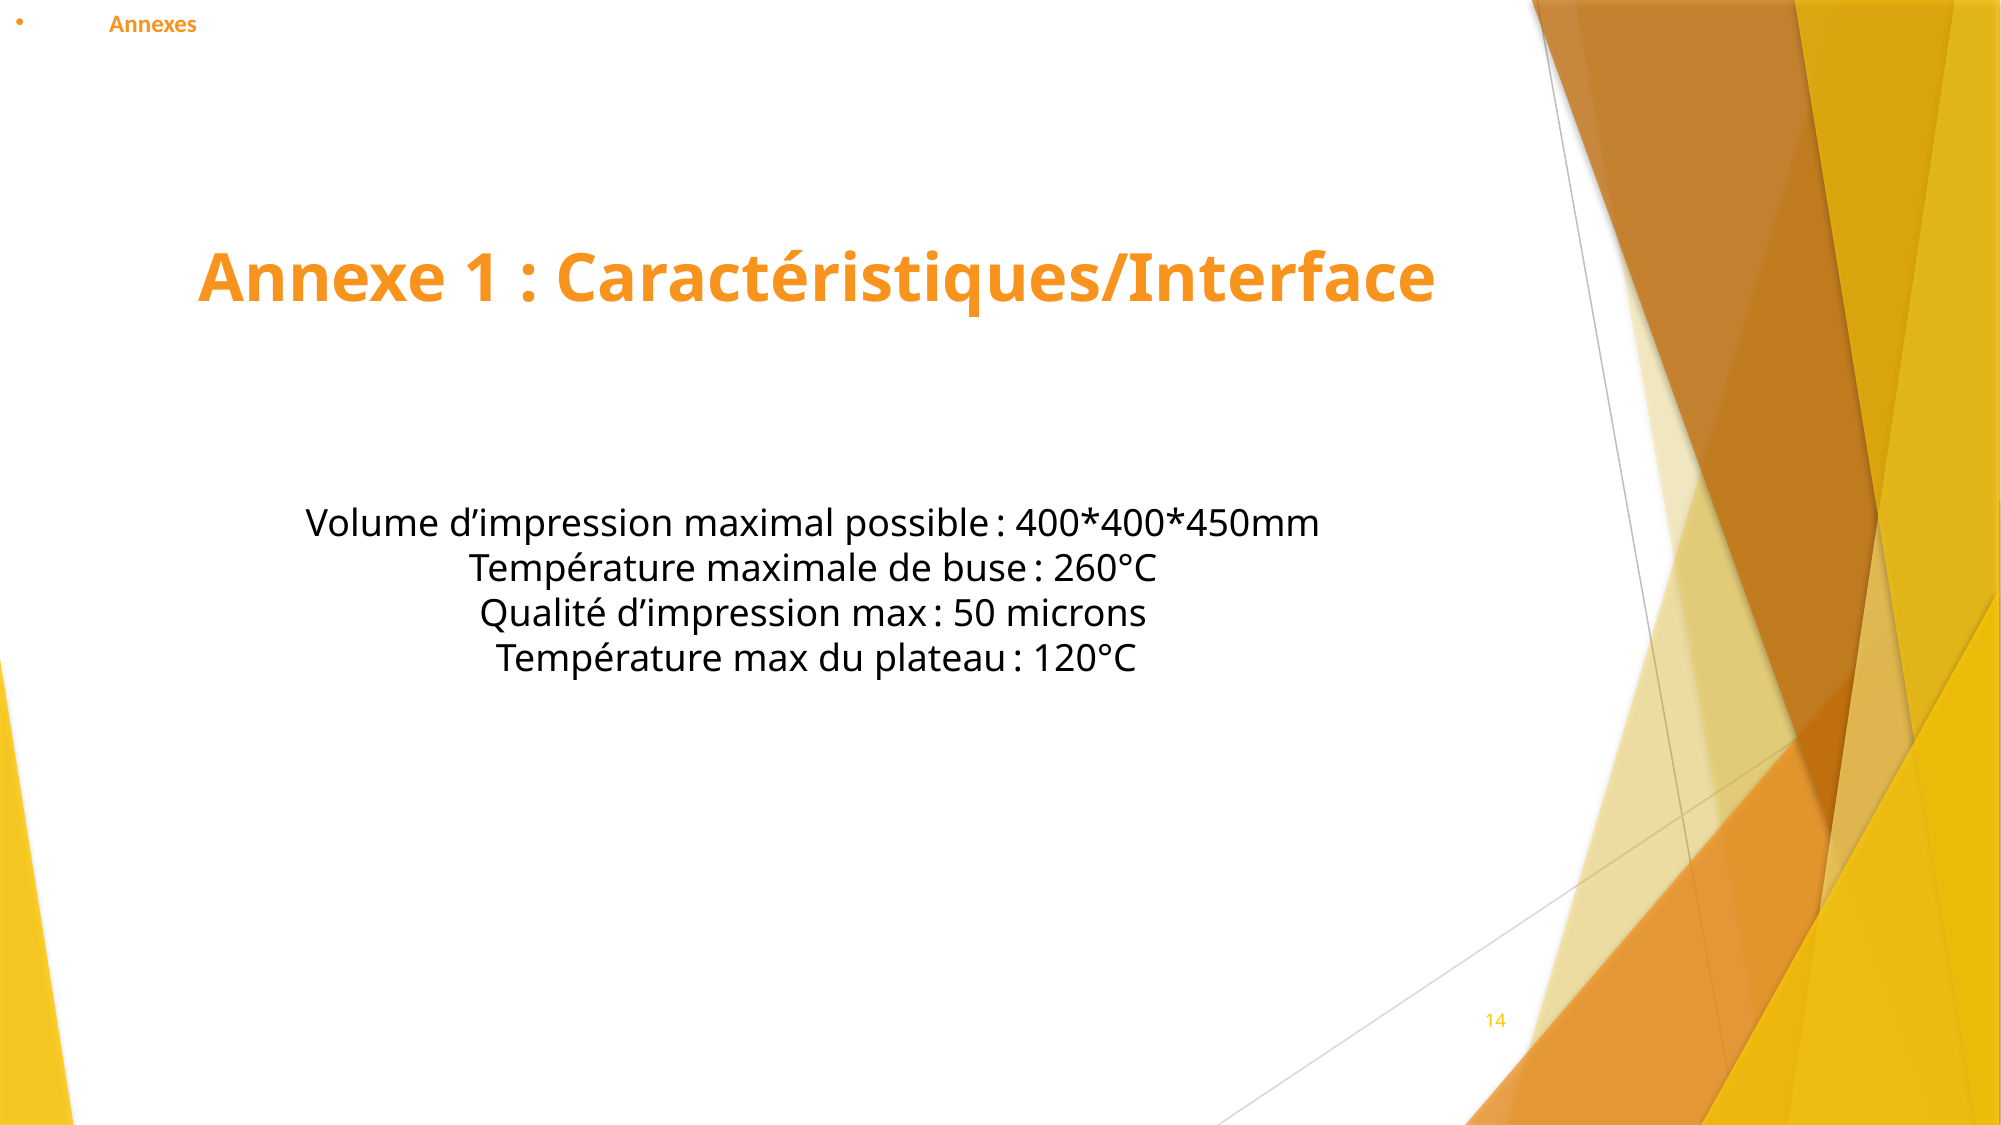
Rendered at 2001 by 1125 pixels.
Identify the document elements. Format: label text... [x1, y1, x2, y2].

slide_number 14 [1409, 991, 1522, 1051]
text_box Volume d’impression maximal possible : 400*400*450mm Température maximale de buse : 260°C Qualité d’impression max : 50 microns Température max du plateau : 120°C [263, 491, 1370, 732]
title Annexes [0, 0, 1726, 218]
text_box Annexe 1 : Caractéristiques/Interface [80, 230, 1557, 367]
